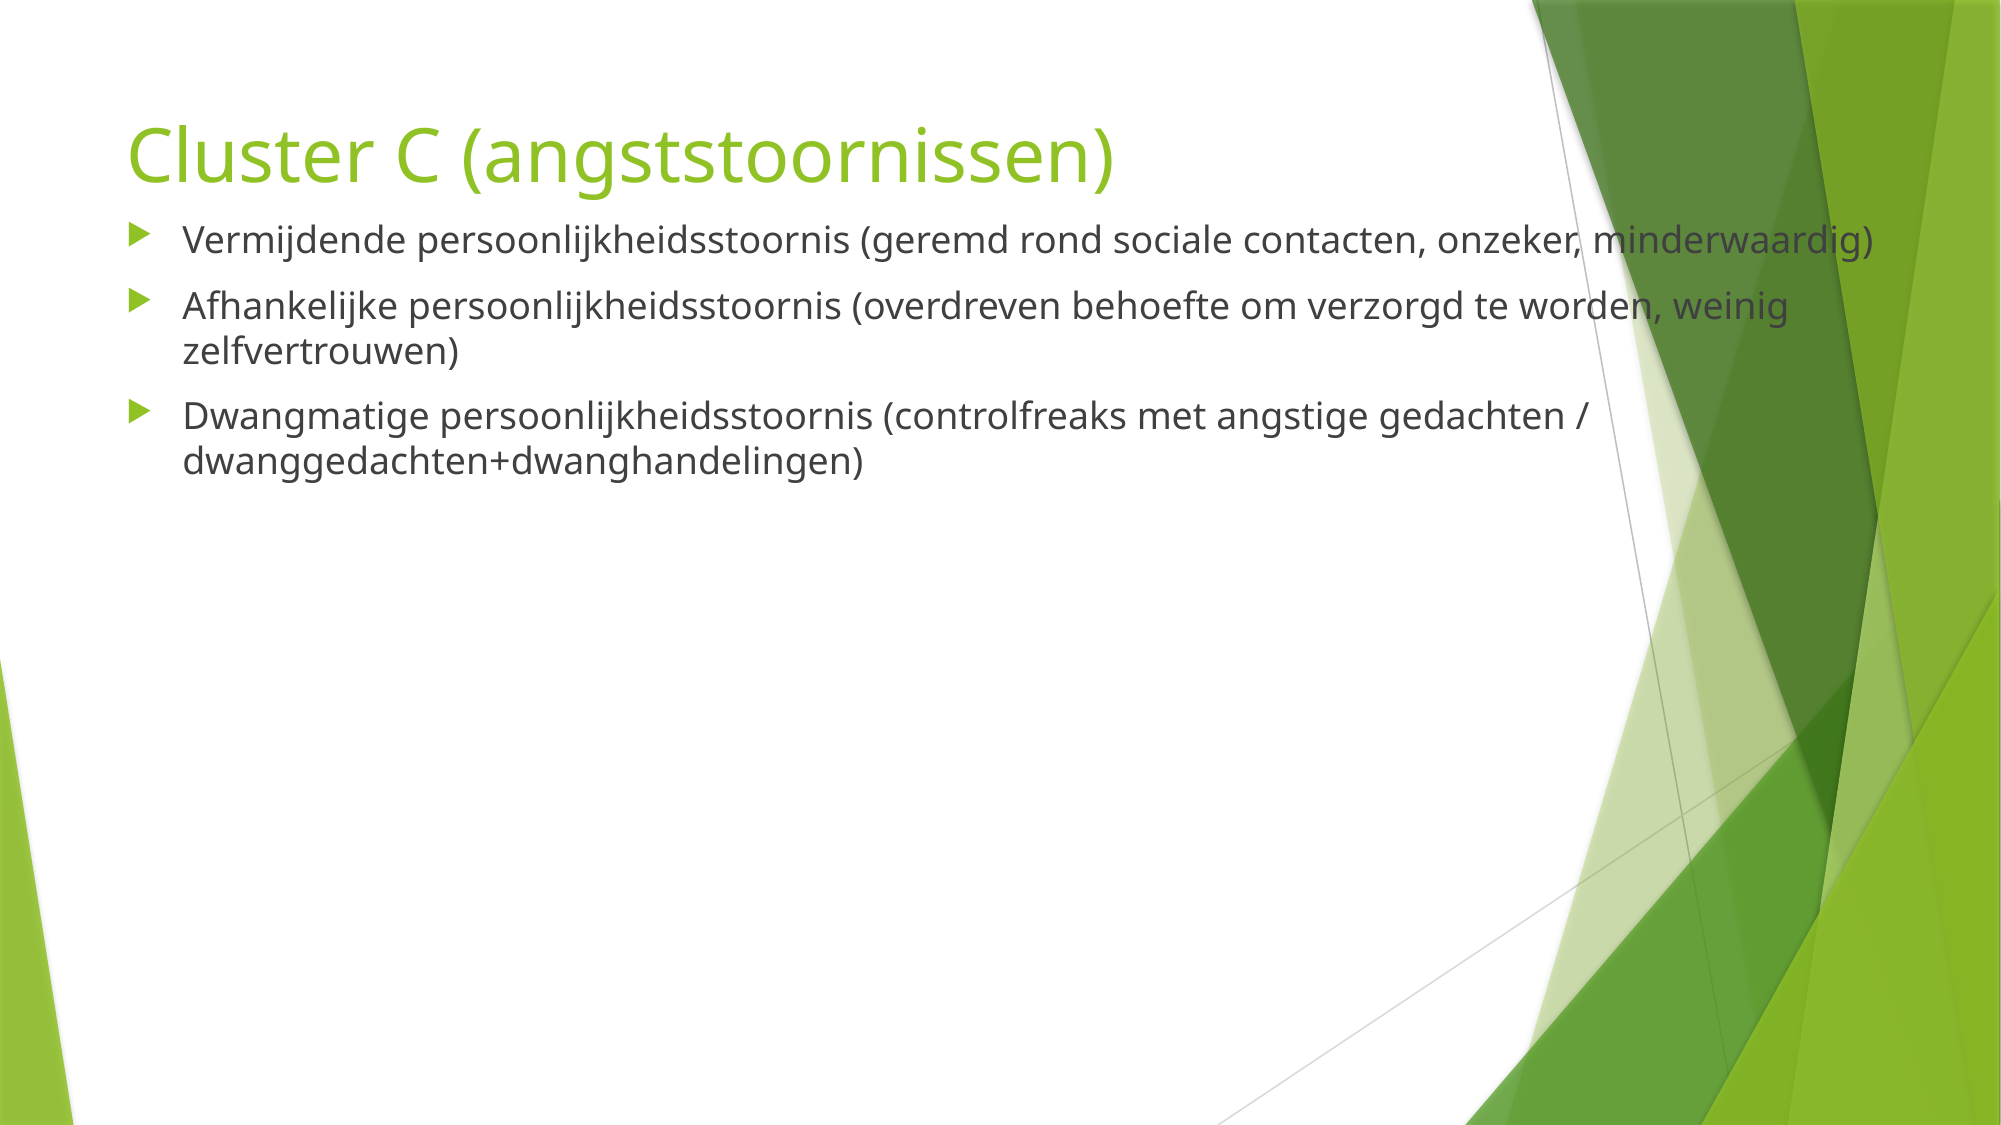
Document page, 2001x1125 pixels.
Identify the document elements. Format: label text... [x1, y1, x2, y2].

title Cluster C (angststoornissen) [111, 99, 1522, 208]
list Vermijdende persoonlijkheidsstoornis (geremd rond sociale contacten, onzeker, minderwaardig) Afhankelijke persoonlijkheidsstoornis (overdreven behoefte om verzorgd te worden, weinig zelfvertrouwen) Dwangmatige persoonlijkheidsstoornis (controlfreaks met angstige gedachten / dwanggedachten+dwanghandelingen) [111, 208, 2000, 845]
